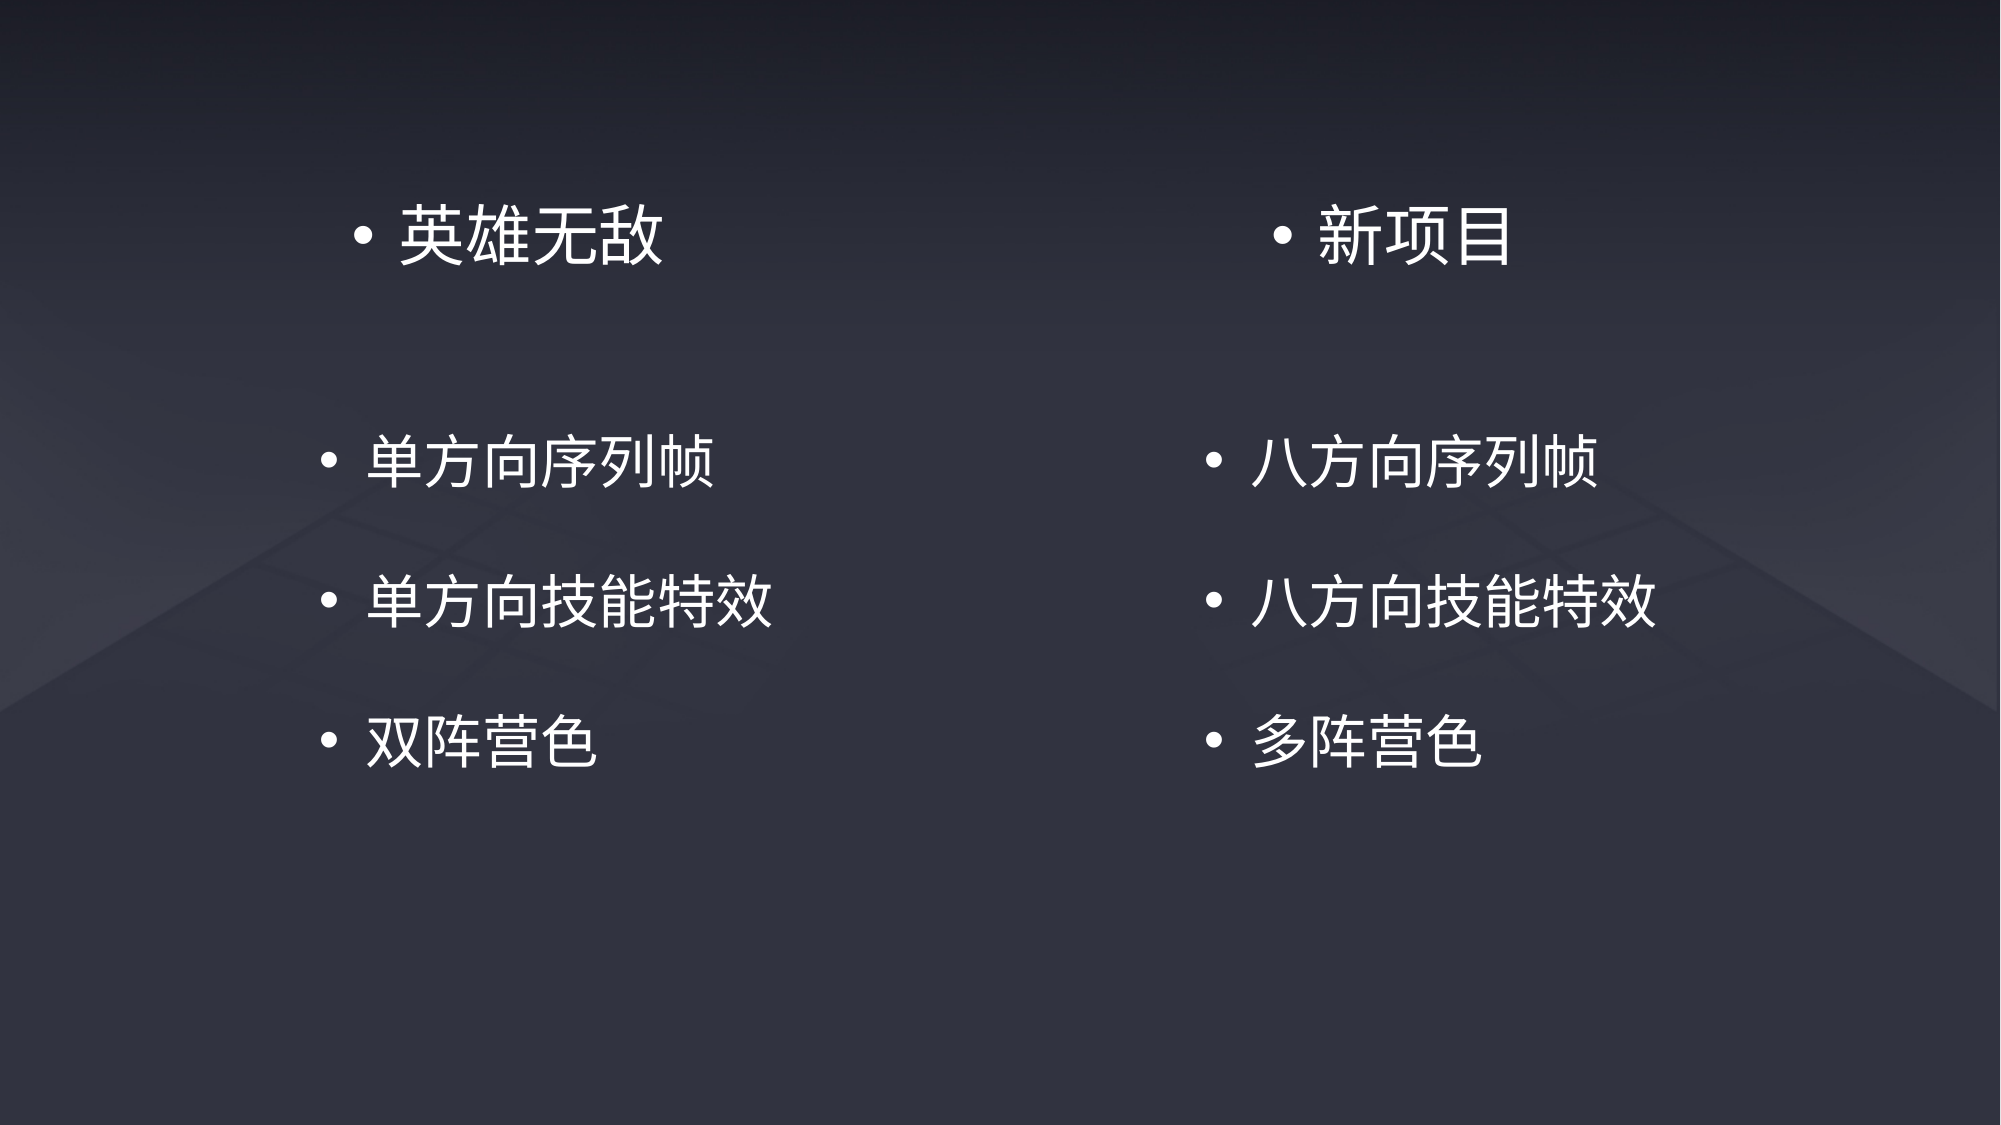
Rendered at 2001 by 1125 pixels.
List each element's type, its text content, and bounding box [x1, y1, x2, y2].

text_box 单方向序列帧 单方向技能特效 双阵营色 [311, 417, 860, 783]
text_box 八方向序列帧 八方向技能特效 多阵营色 [1196, 417, 1745, 783]
picture [0, 0, 2001, 1125]
text_box 新项目 [1263, 186, 1677, 282]
text_box 英雄无敌 [344, 186, 758, 282]
